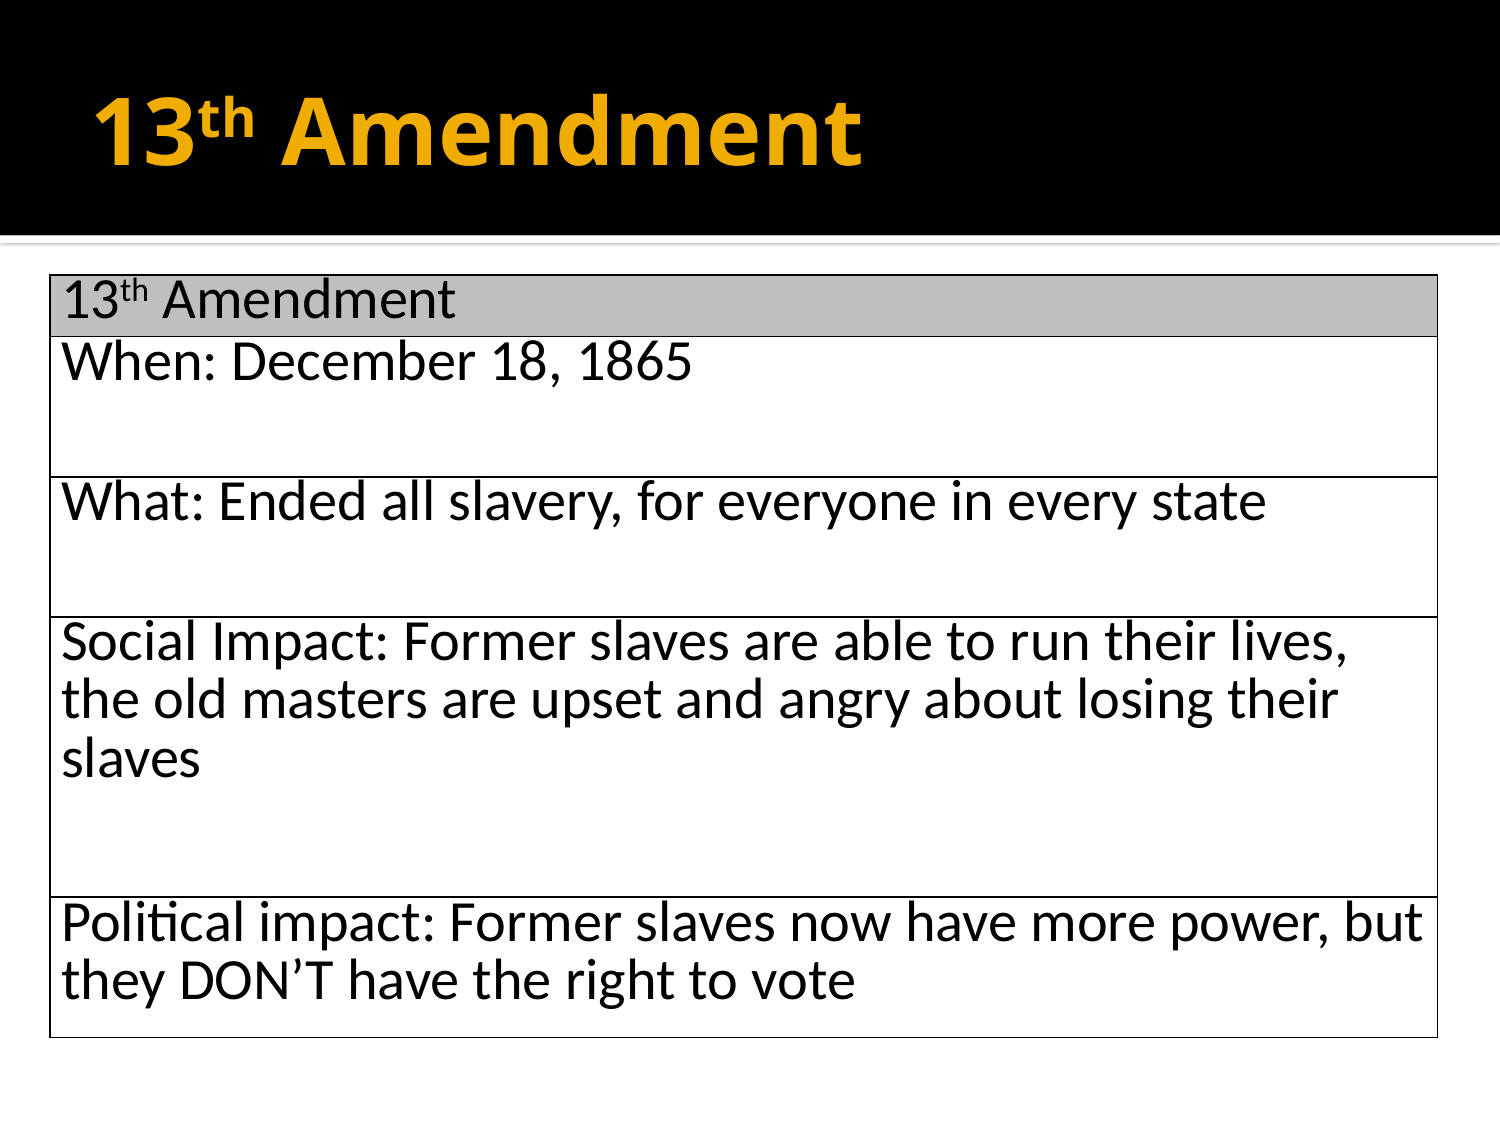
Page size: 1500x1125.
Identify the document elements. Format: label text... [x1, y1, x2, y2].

table_cell Political impact: Former slaves now have more power, but they DON’T have the right to vote [51, 898, 1437, 1037]
title 13th Amendment [75, 25, 1425, 231]
table_cell Social Impact: Former slaves are able to run their lives, the old masters are upset and angry about losing their slaves [51, 618, 1437, 896]
table_cell When: December 18, 1865 [51, 337, 1437, 476]
table_cell What: Ended all slavery, for everyone in every state [51, 478, 1437, 616]
table_header 13th Amendment [51, 276, 1437, 336]
